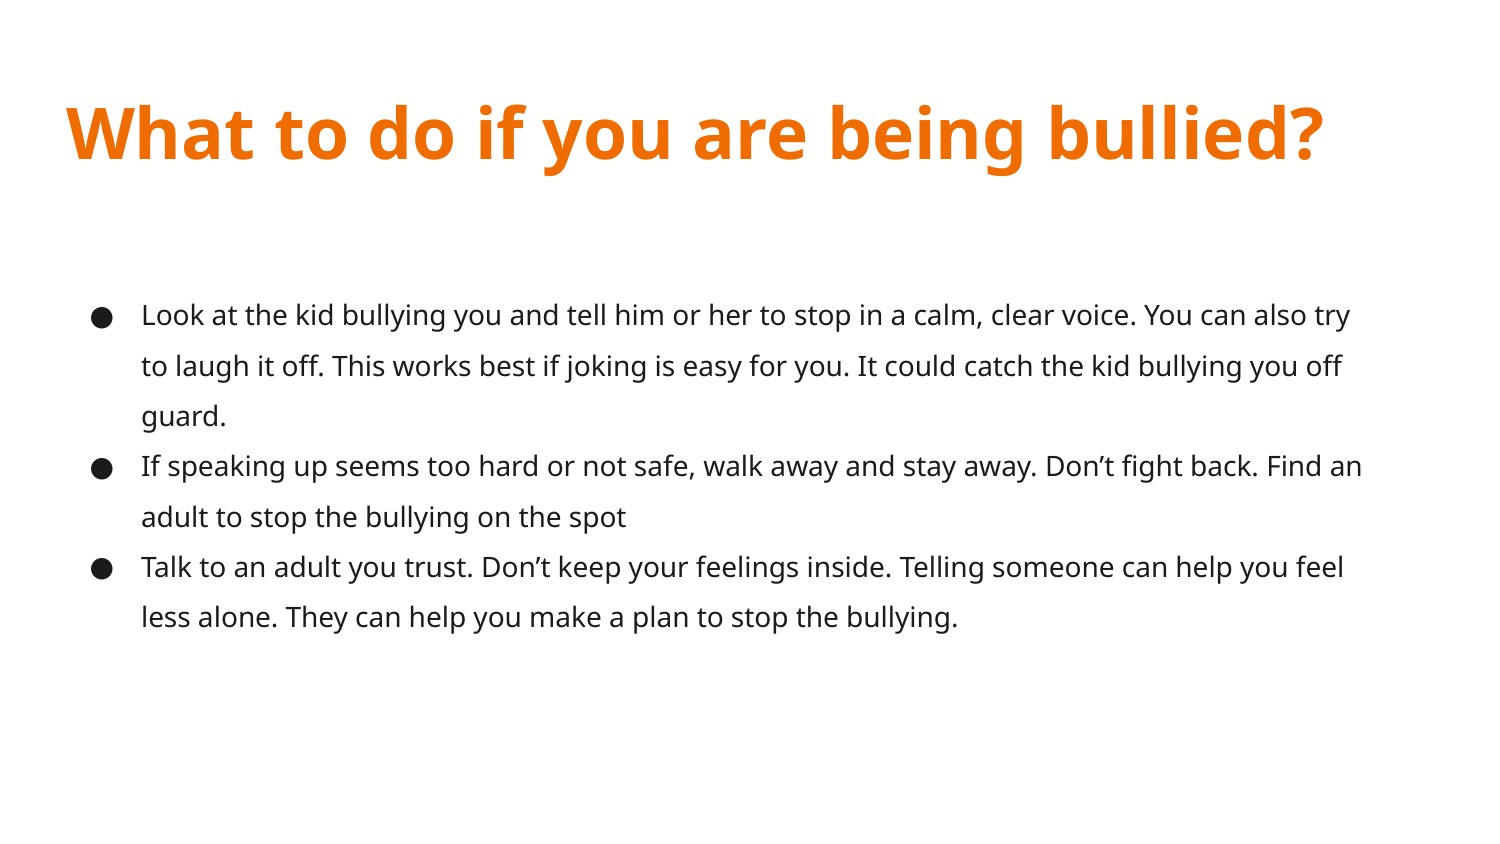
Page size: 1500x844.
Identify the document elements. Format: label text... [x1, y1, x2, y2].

list Look at the kid bullying you and tell him or her to stop in a calm, clear voice. You can also try to laugh it off. This works best if joking is easy for you. It could catch the kid bullying you off guard. If speaking up seems too hard or not safe, walk away and stay away. Don’t fight back. Find an adult to stop the bullying on the spot Talk to an adult you trust. Don’t keep your feelings inside. Telling someone can help you feel less alone. They can help you make a plan to stop the bullying. [51, 207, 1393, 750]
title What to do if you are being bullied? [51, 72, 1449, 189]
